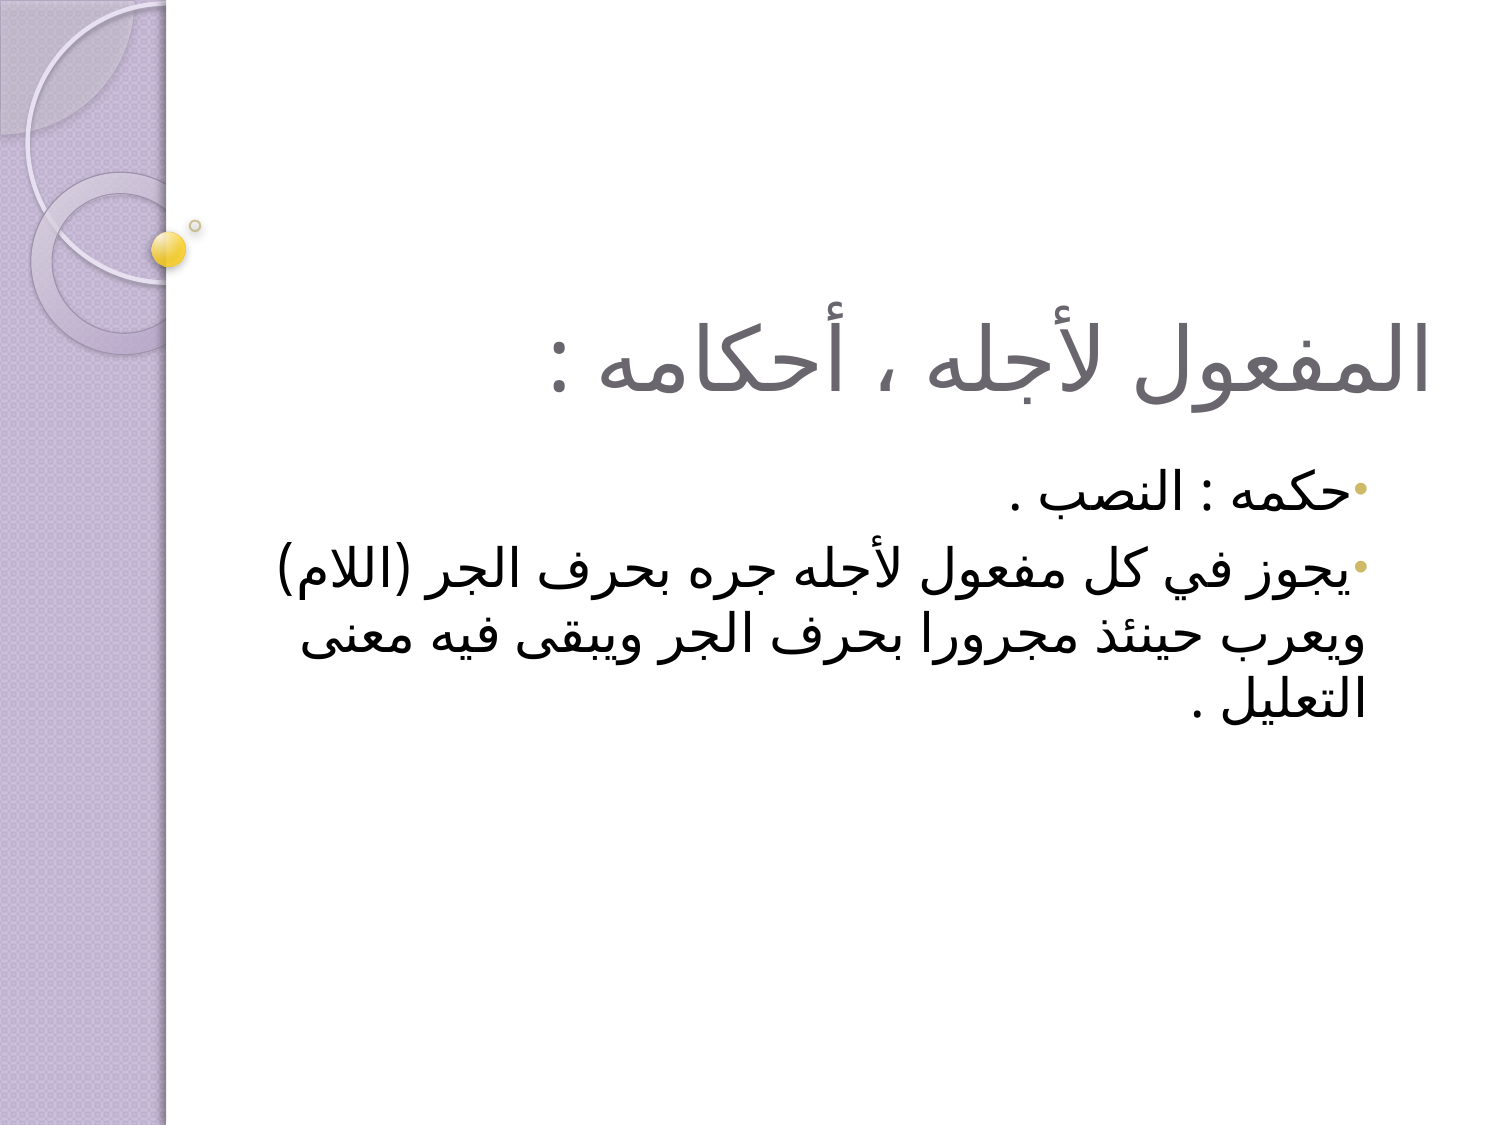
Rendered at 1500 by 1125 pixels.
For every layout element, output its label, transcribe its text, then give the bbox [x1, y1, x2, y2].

subtitle حكمه : النصب . يجوز في كل مفعول لأجله جره بحرف الجر (اللام) ويعرب حينئذ مجرورا بحرف الجر ويبقى فيه معنى التعليل . [100, 456, 1388, 752]
title المفعول لأجله ، أحكامه : [386, 199, 1450, 417]
